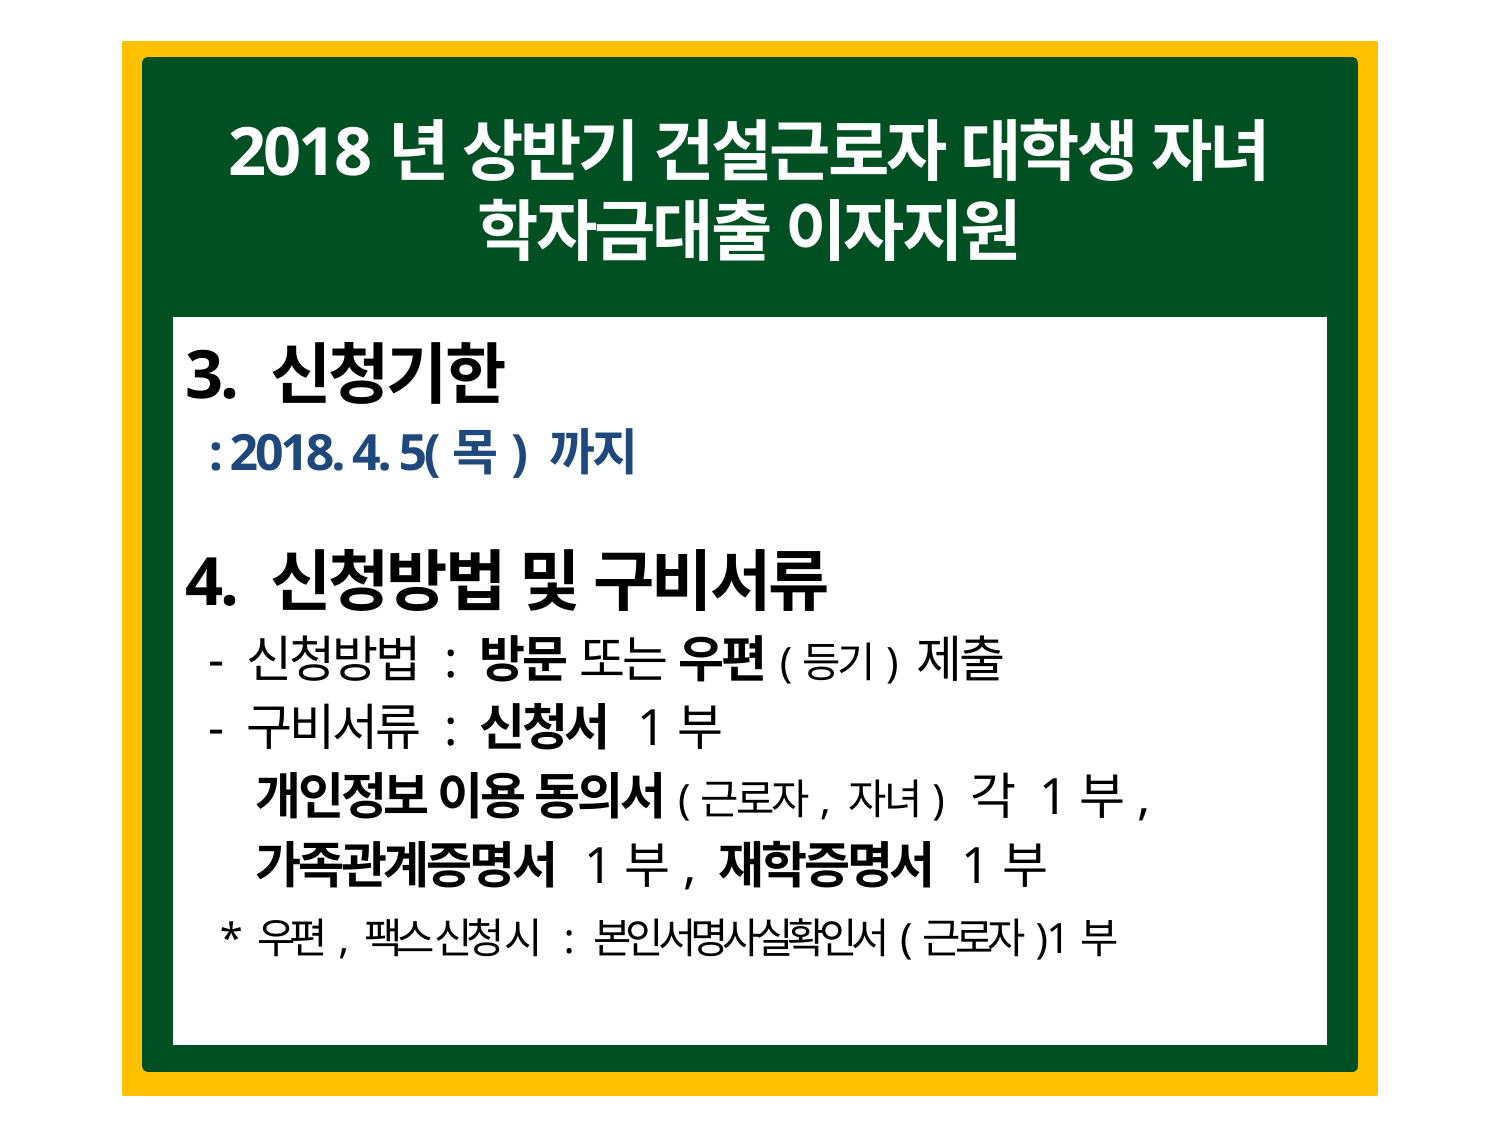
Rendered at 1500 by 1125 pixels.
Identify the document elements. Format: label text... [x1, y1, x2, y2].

text_box [169, 312, 1331, 1049]
text_box [145, 60, 1354, 1068]
text_box 2018년 상반기 건설근로자 대학생 자녀 학자금대출 이자지원 [171, 101, 1329, 277]
text_box [122, 41, 1378, 1096]
text_box 3. 신청기한 : 2018. 4. 5(목) 까지 4. 신청방법 및 구비서류 - 신청방법 : 방문 또는 우편(등기) 제출 - 구비서류 : 신청서 1부 개인정보 이용 동의서(근로자, 자녀) 각 1부, 가족관계증명서 1부, 재학증명서 1부 * 우편, 팩스 신청 시 : 본인서명사실확인서(근로자) 1부 [171, 335, 1329, 970]
